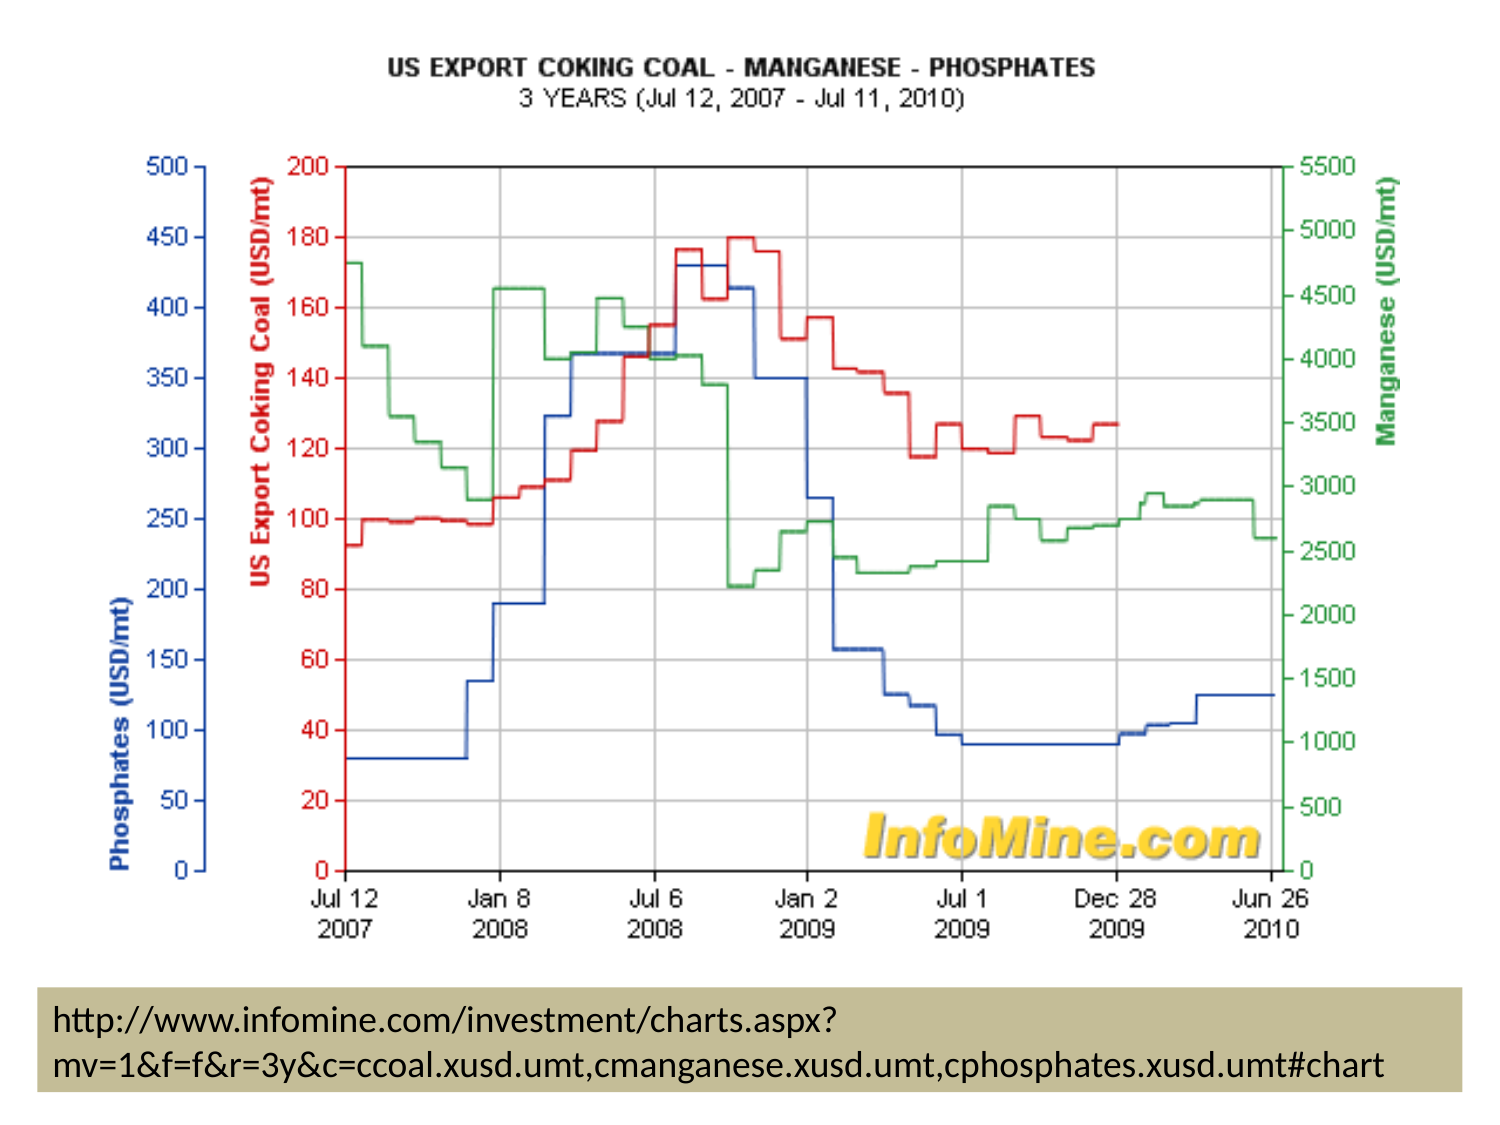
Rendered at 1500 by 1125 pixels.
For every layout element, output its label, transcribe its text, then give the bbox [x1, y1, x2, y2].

text_box http://www.infomine.com/investment/charts.aspx?mv=1&f=f&r=3y&c=ccoal.xusd.umt,cmanganese.xusd.umt,cphosphates.xusd.umt#chart [37, 987, 1463, 1093]
picture [87, 49, 1401, 988]
